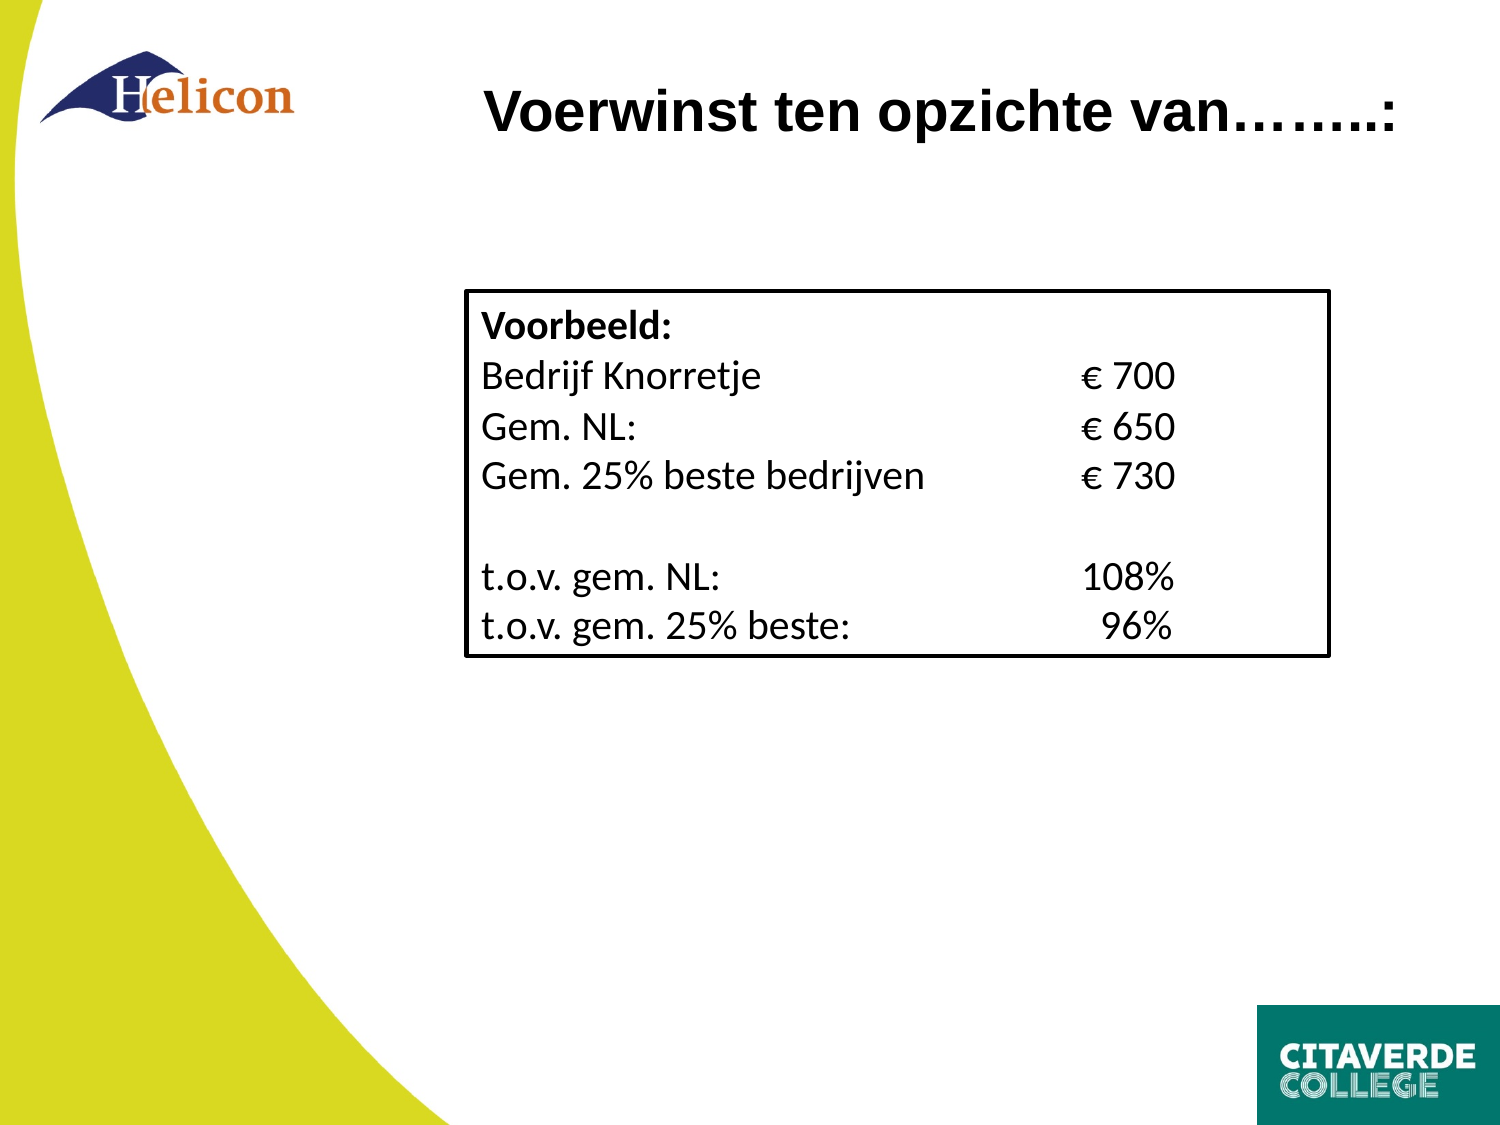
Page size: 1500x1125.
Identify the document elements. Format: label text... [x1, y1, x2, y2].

title Voerwinst ten opzichte van……..: [324, 54, 1415, 161]
picture [0, 0, 1500, 1125]
text_box Voorbeeld: Bedrijf Knorretje € 700 Gem. NL: € 650 Gem. 25% beste bedrijven € 730 t.o.v. gem. NL: 108% t.o.v. gem. 25% beste: 96% [466, 290, 1329, 656]
